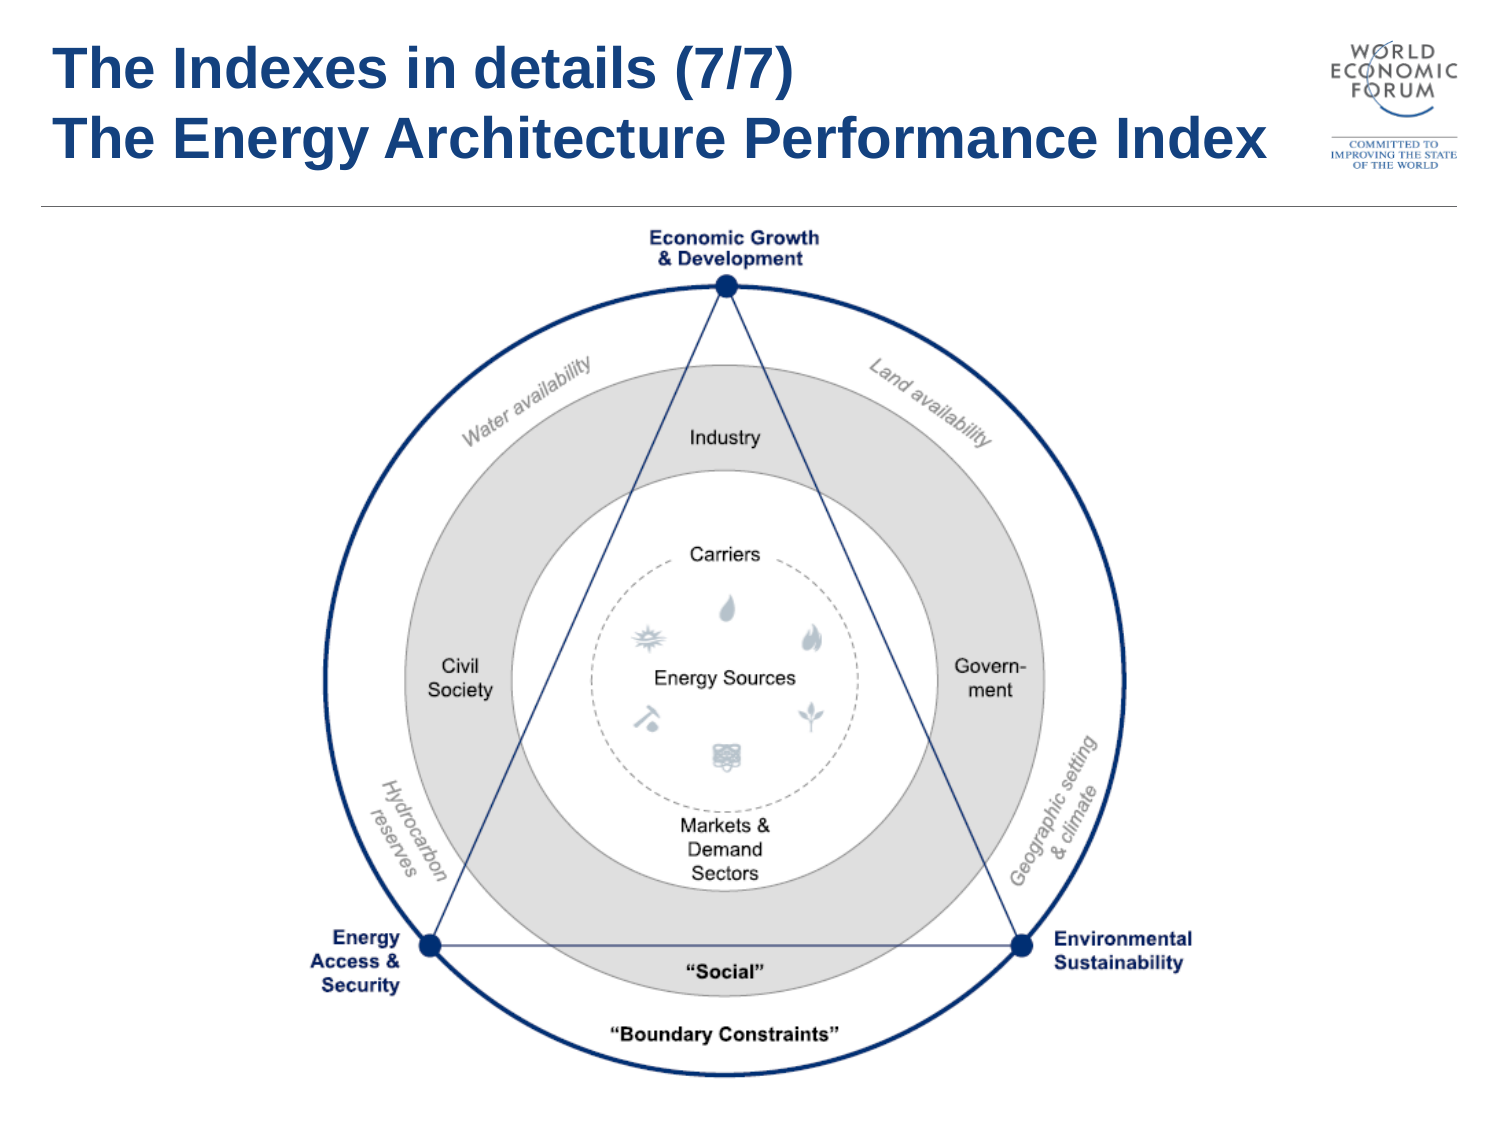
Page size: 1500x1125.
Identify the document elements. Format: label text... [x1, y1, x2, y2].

picture [1330, 39, 1458, 170]
picture [307, 225, 1193, 1100]
text_box The Indexes in details (7/7) The Energy Architecture Performance Index [37, 23, 1305, 178]
